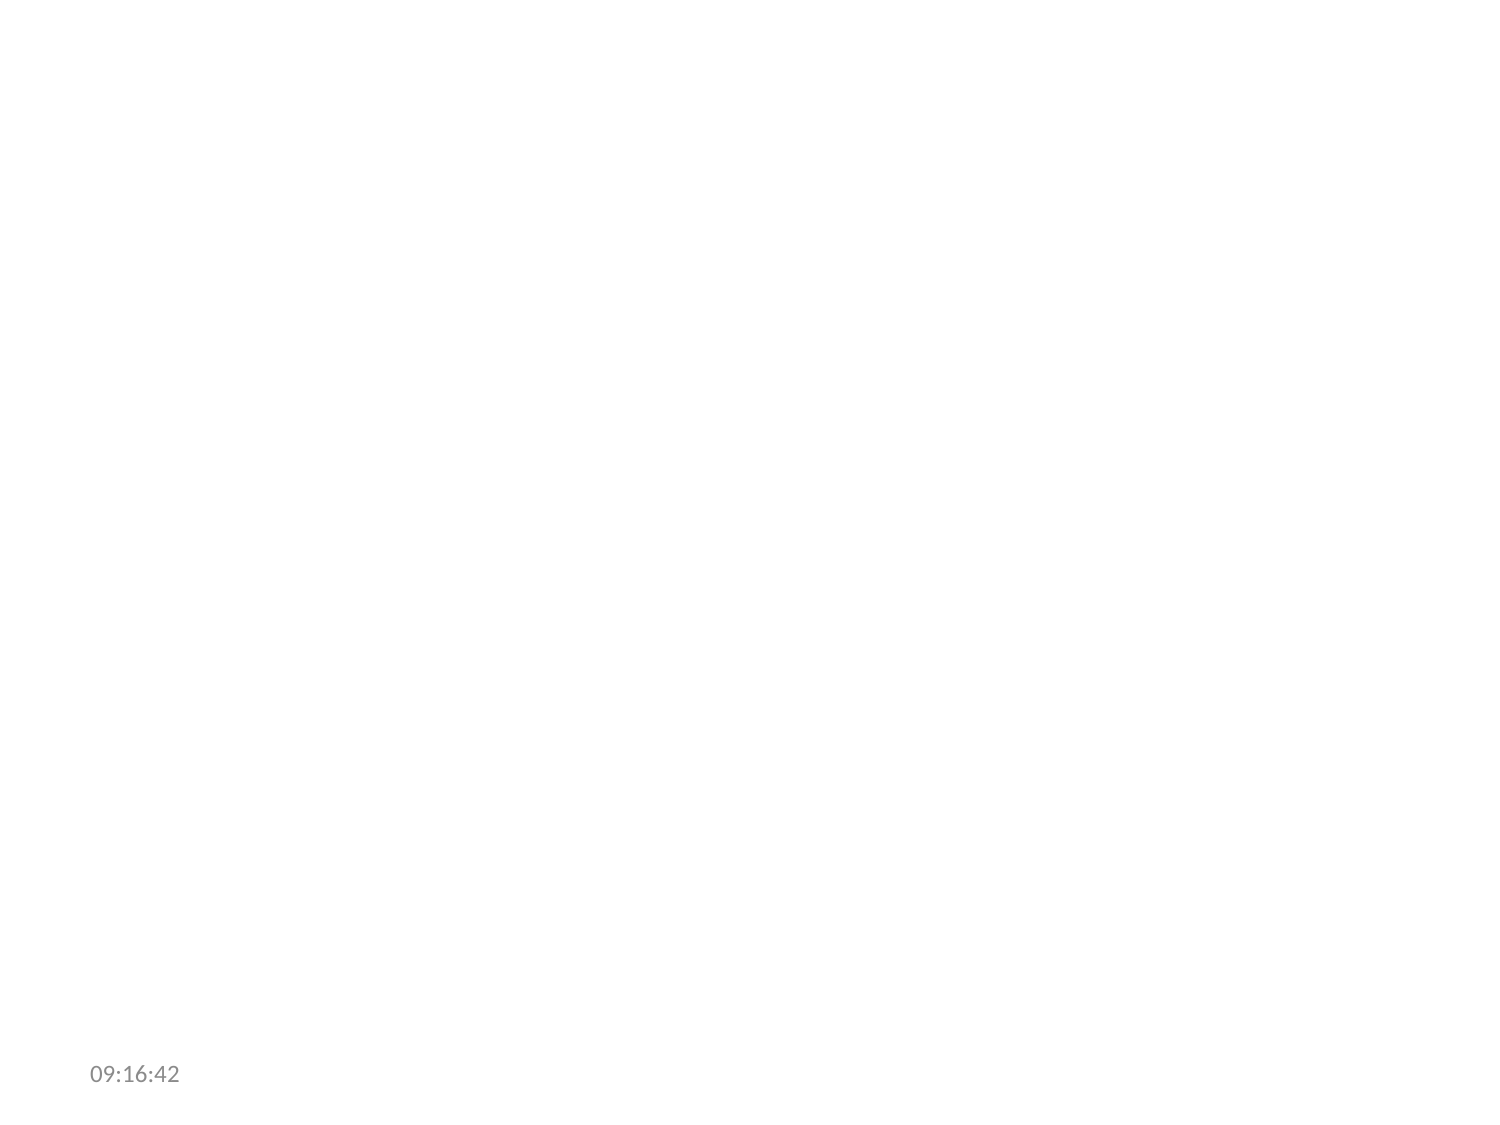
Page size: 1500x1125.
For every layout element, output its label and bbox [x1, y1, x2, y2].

slide_number [75, 1042, 425, 1103]
